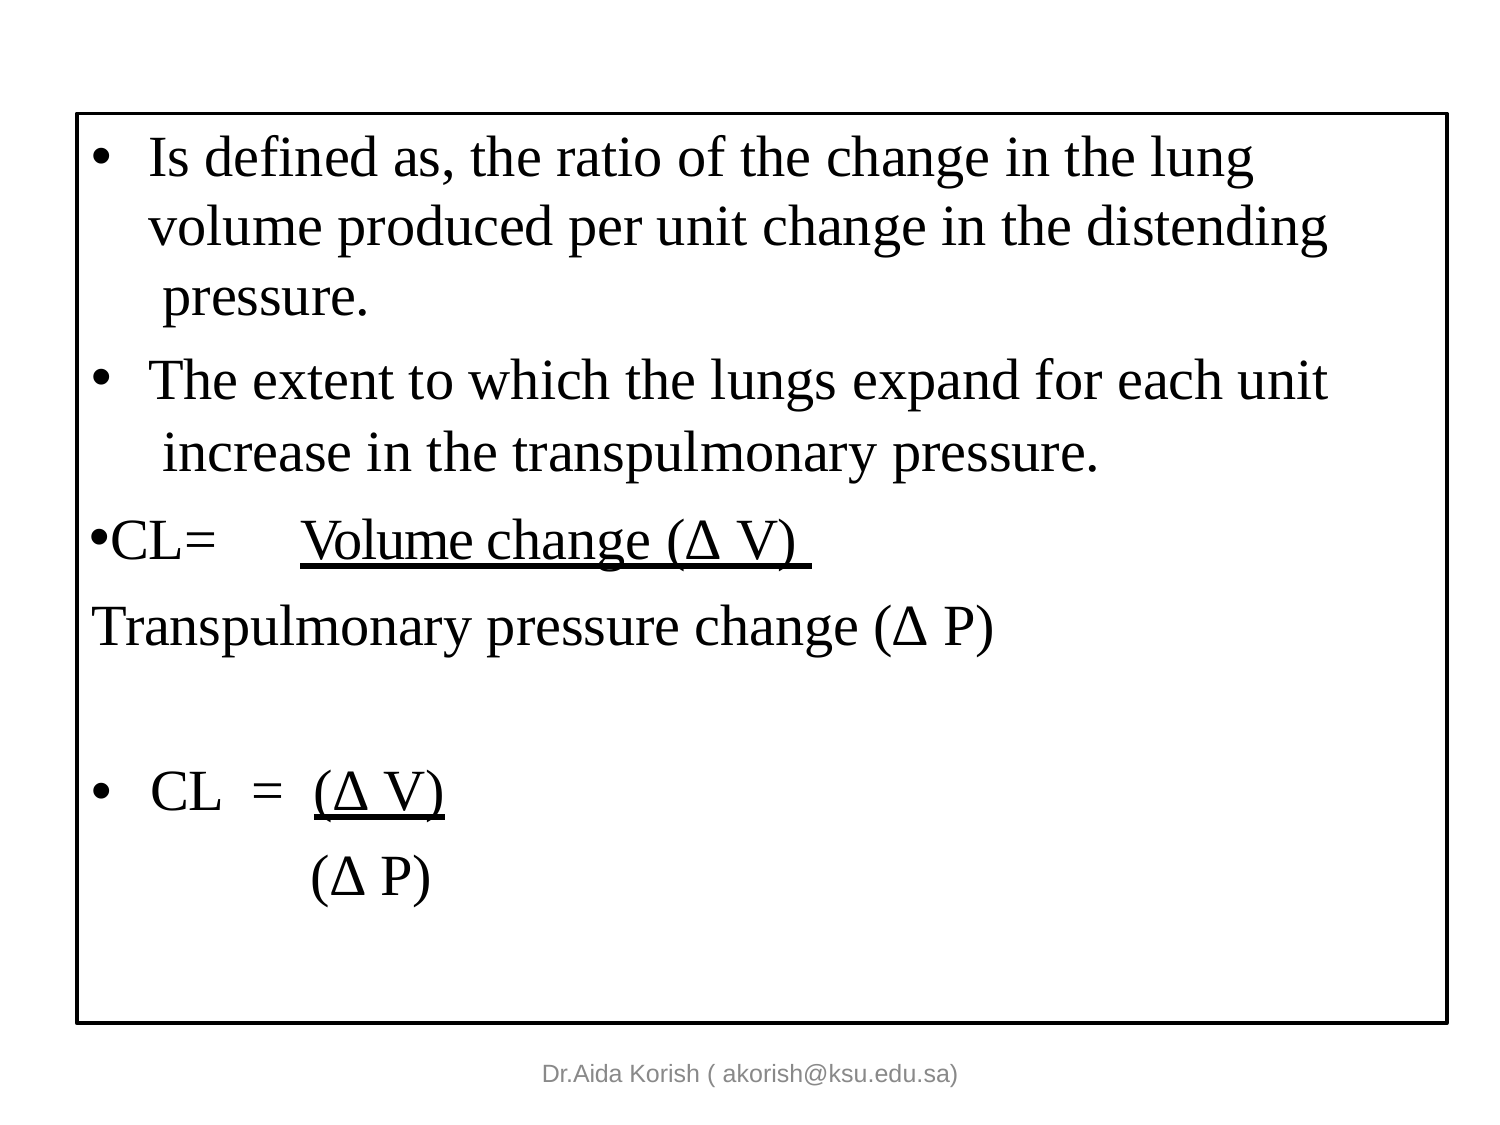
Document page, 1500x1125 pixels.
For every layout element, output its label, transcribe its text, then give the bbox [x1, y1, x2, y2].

text_box [76, 113, 1447, 1024]
text_box Is defined as, the ratio of the change in the lung volume produced per unit change in the distending pressure. The extent to which the lungs expand for each unit increase in the transpulmonary pressure. CL= Volume change (∆ V) Transpulmonary pressure change (∆ P) • CL = (∆ V) (∆ P) [89, 121, 1335, 908]
text_box Dr.Aida Korish ( akorish@ksu.edu.sa) [539, 1060, 962, 1088]
